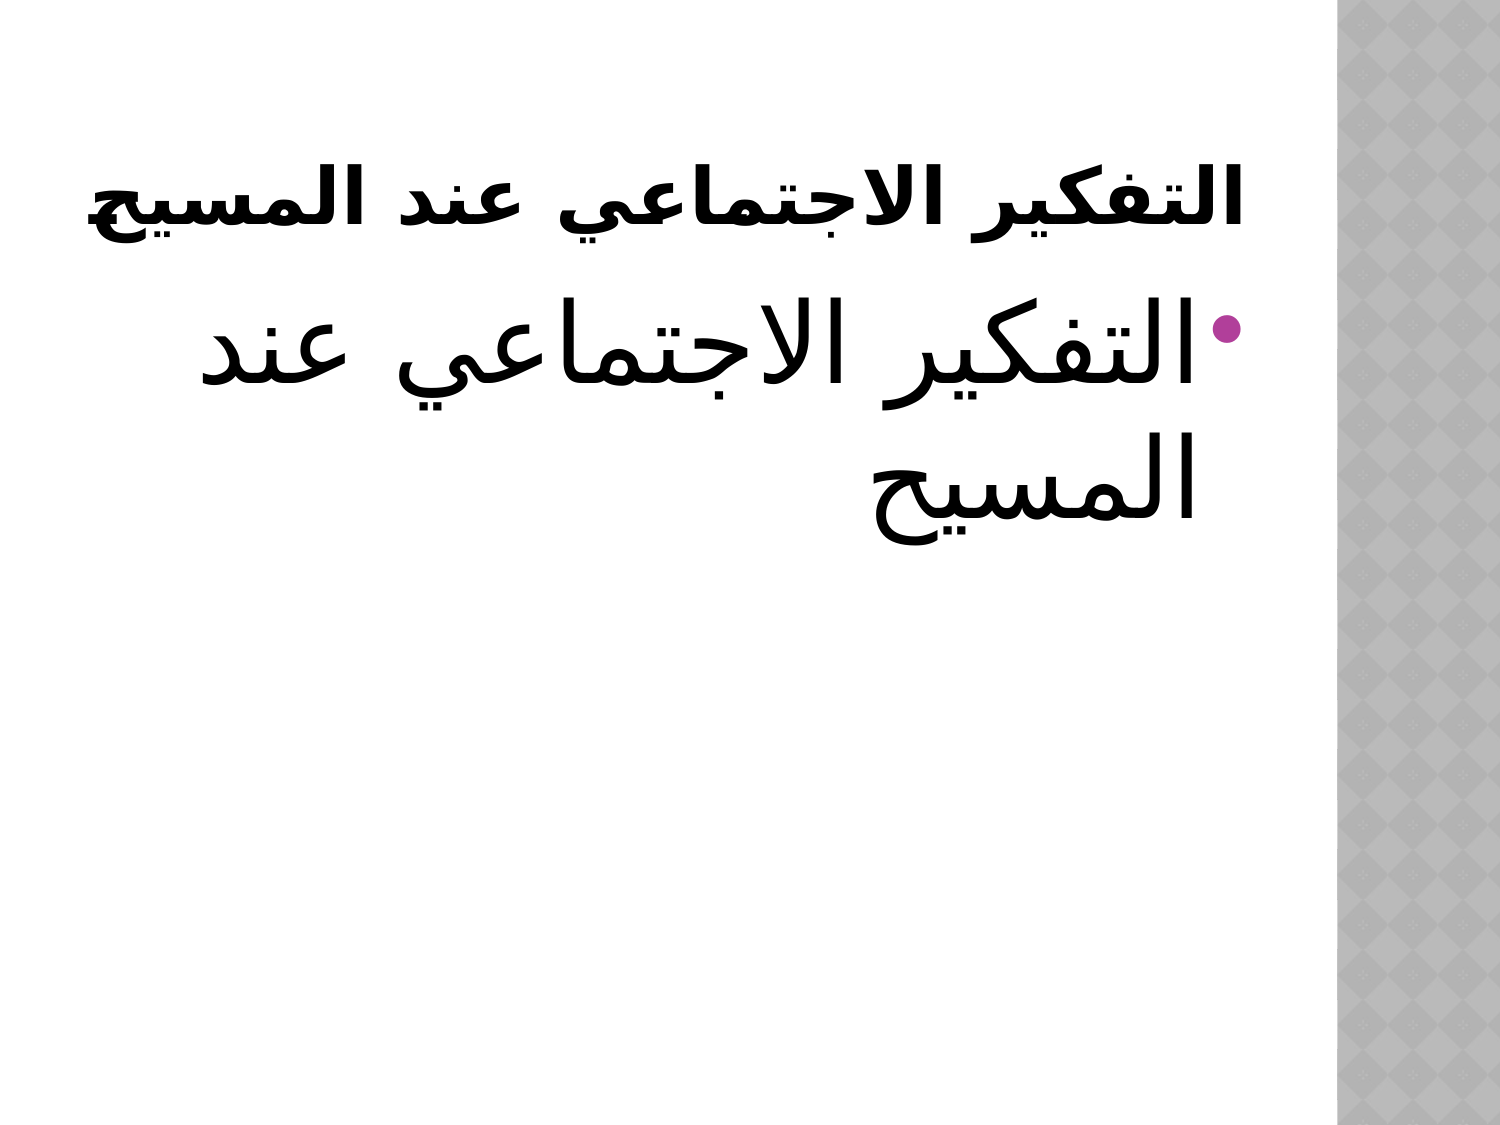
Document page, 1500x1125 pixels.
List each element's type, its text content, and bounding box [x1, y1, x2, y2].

list التفكير الاجتماعي عند المسيح [75, 264, 1263, 1059]
title التفكير الاجتماعي عند المسيح [75, 52, 1263, 240]
